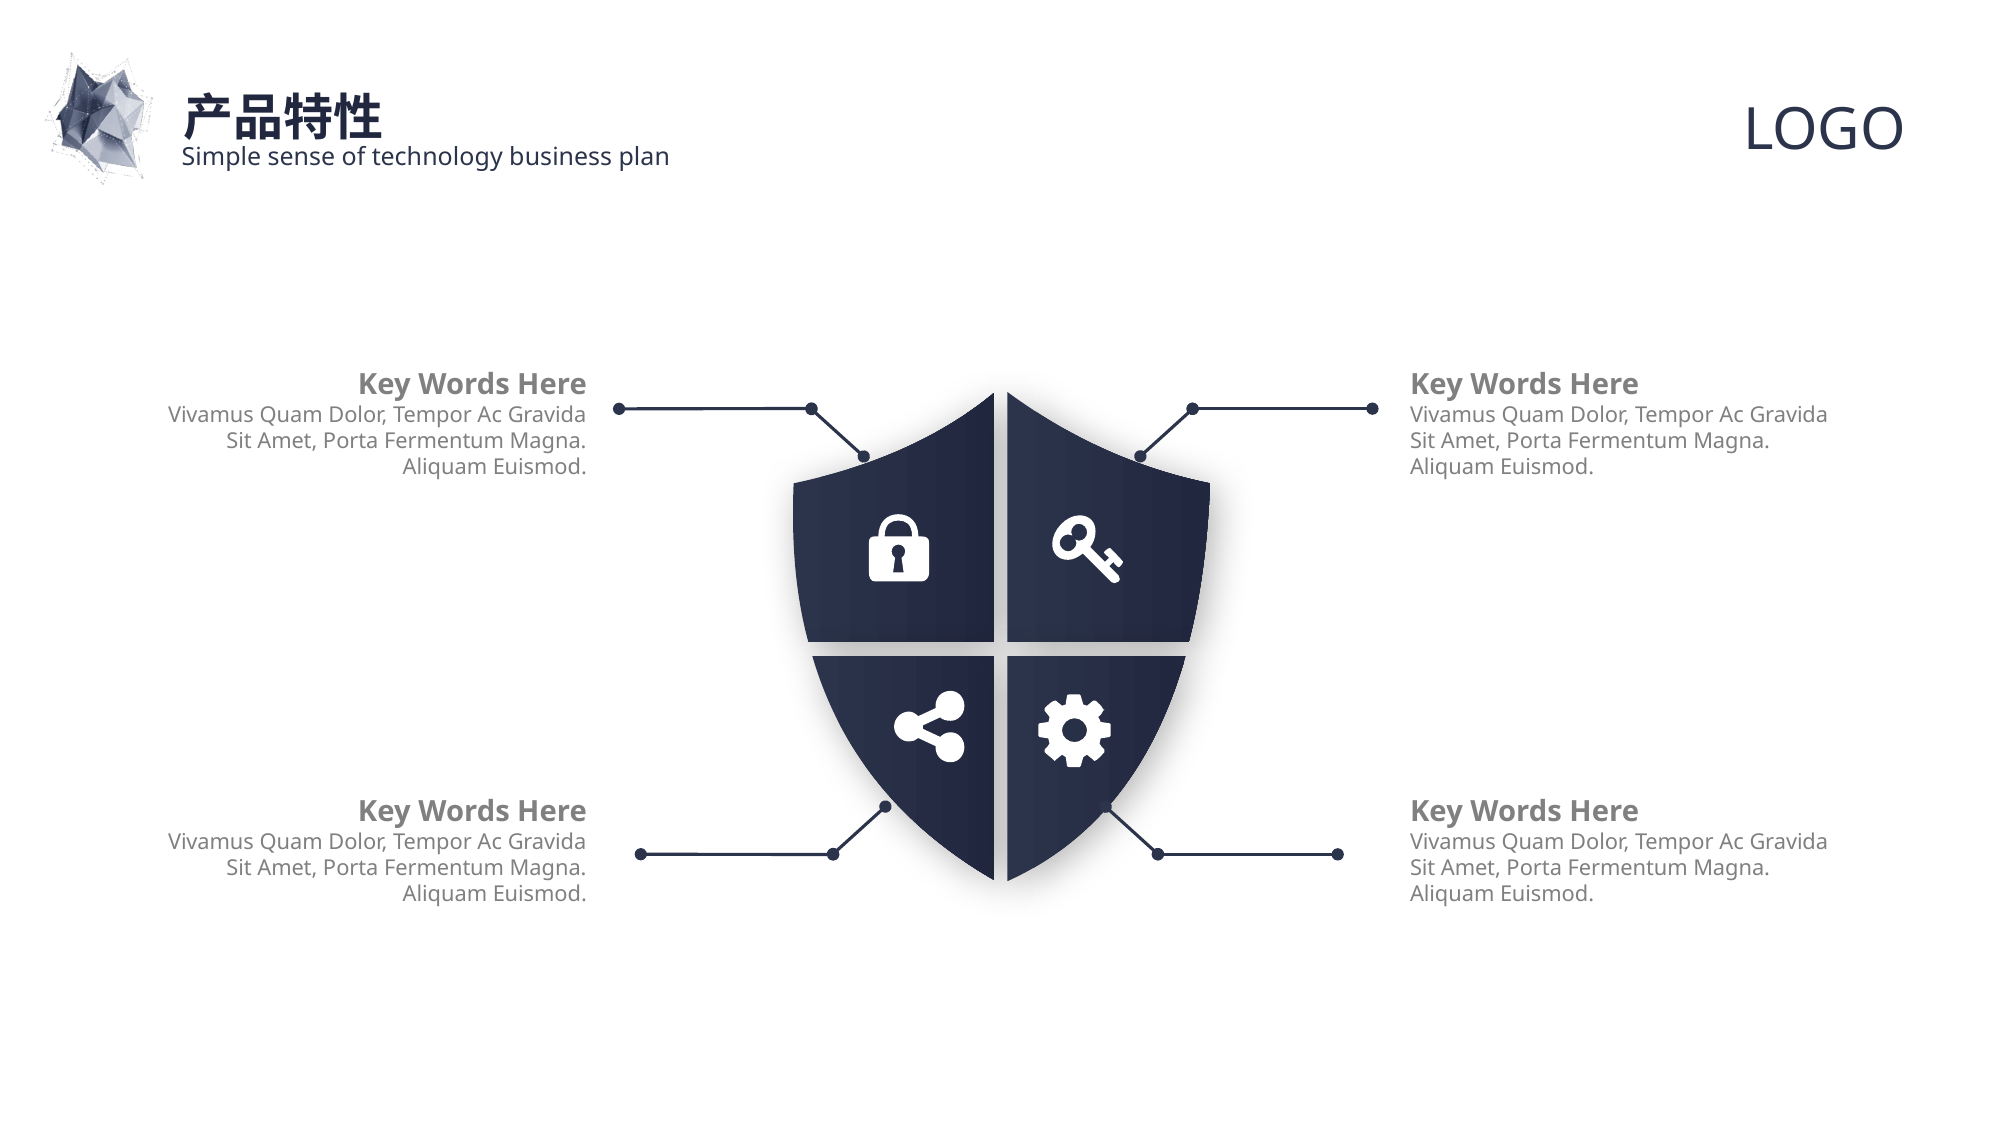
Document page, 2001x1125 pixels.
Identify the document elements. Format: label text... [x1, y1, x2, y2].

text_box Key Words Here Vivamus Quam Dolor, Tempor Ac Gravida Sit Amet, Porta Fermentum Magna. Aliquam Euismod. [1395, 323, 1847, 487]
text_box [791, 392, 995, 643]
picture [0, 0, 188, 236]
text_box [1140, 408, 1373, 457]
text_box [179, 70, 774, 175]
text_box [812, 656, 995, 881]
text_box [1007, 656, 1186, 882]
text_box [619, 408, 864, 457]
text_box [1007, 391, 1211, 643]
text_box Key Words Here Vivamus Quam Dolor, Tempor Ac Gravida Sit Amet, Porta Fermentum Magna. Aliquam Euismod. [1395, 750, 1847, 914]
text_box Key Words Here Vivamus Quam Dolor, Tempor Ac Gravida Sit Amet, Porta Fermentum Magna. Aliquam Euismod. [150, 750, 602, 914]
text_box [1105, 806, 1338, 855]
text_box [640, 806, 886, 855]
text_box Key Words Here Vivamus Quam Dolor, Tempor Ac Gravida Sit Amet, Porta Fermentum Magna. Aliquam Euismod. [150, 323, 602, 487]
